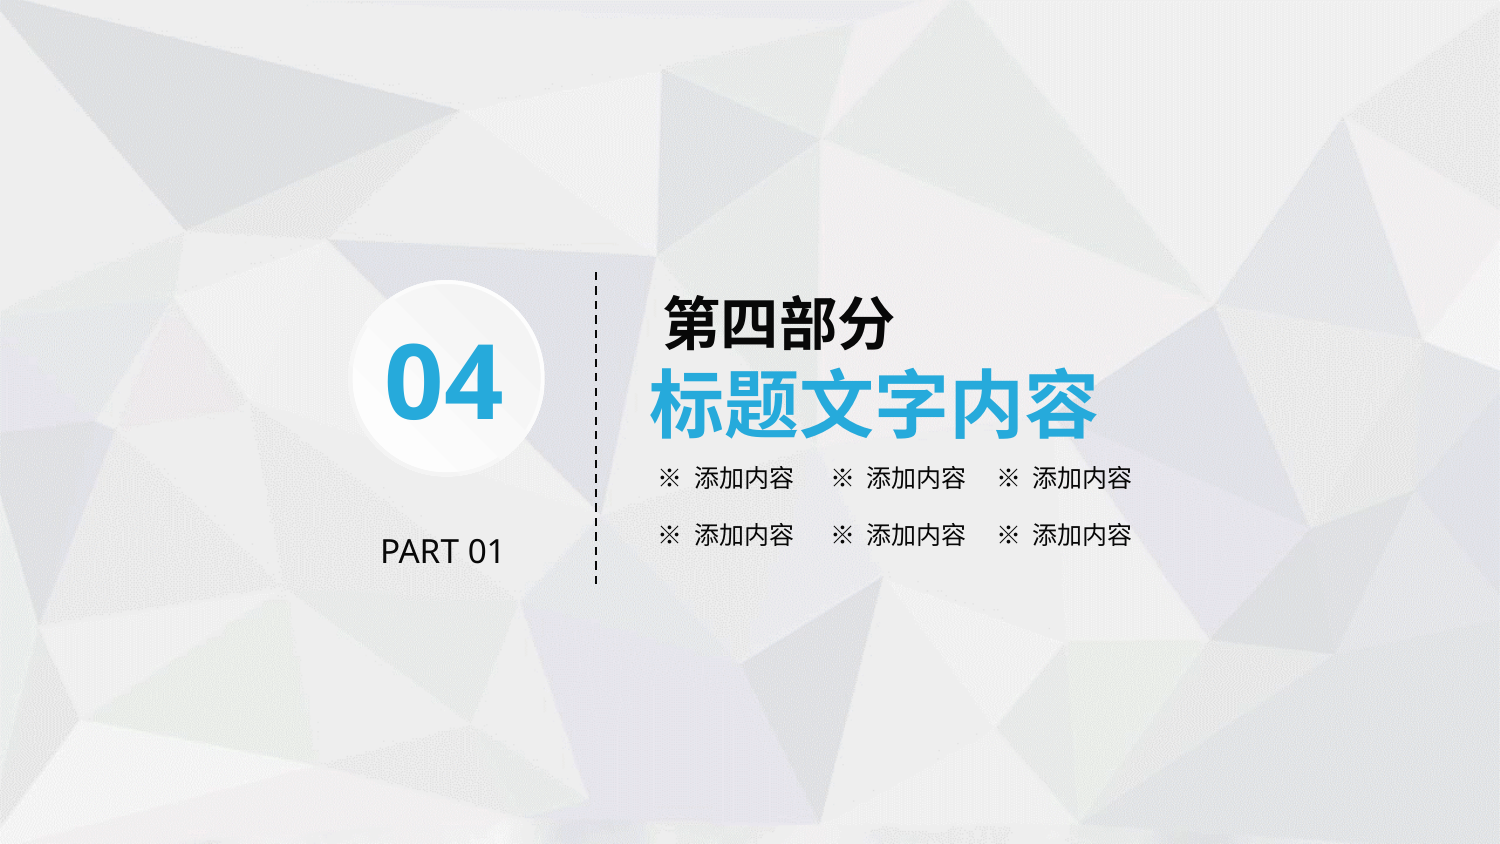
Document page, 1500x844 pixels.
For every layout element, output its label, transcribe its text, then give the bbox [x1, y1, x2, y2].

text_box ※ 添加内容 [647, 514, 810, 555]
text_box ※ 添加内容 [986, 457, 1155, 498]
text_box 第四部分 标题文字内容 [634, 280, 1114, 455]
text_box ※ 添加内容 [820, 514, 982, 555]
text_box ※ 添加内容 [986, 514, 1148, 555]
text_box ※ 添加内容 [820, 457, 982, 498]
picture [0, 0, 1500, 844]
text_box PART 01 [380, 529, 529, 570]
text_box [348, 279, 545, 477]
text_box ※ 添加内容 [647, 457, 817, 498]
